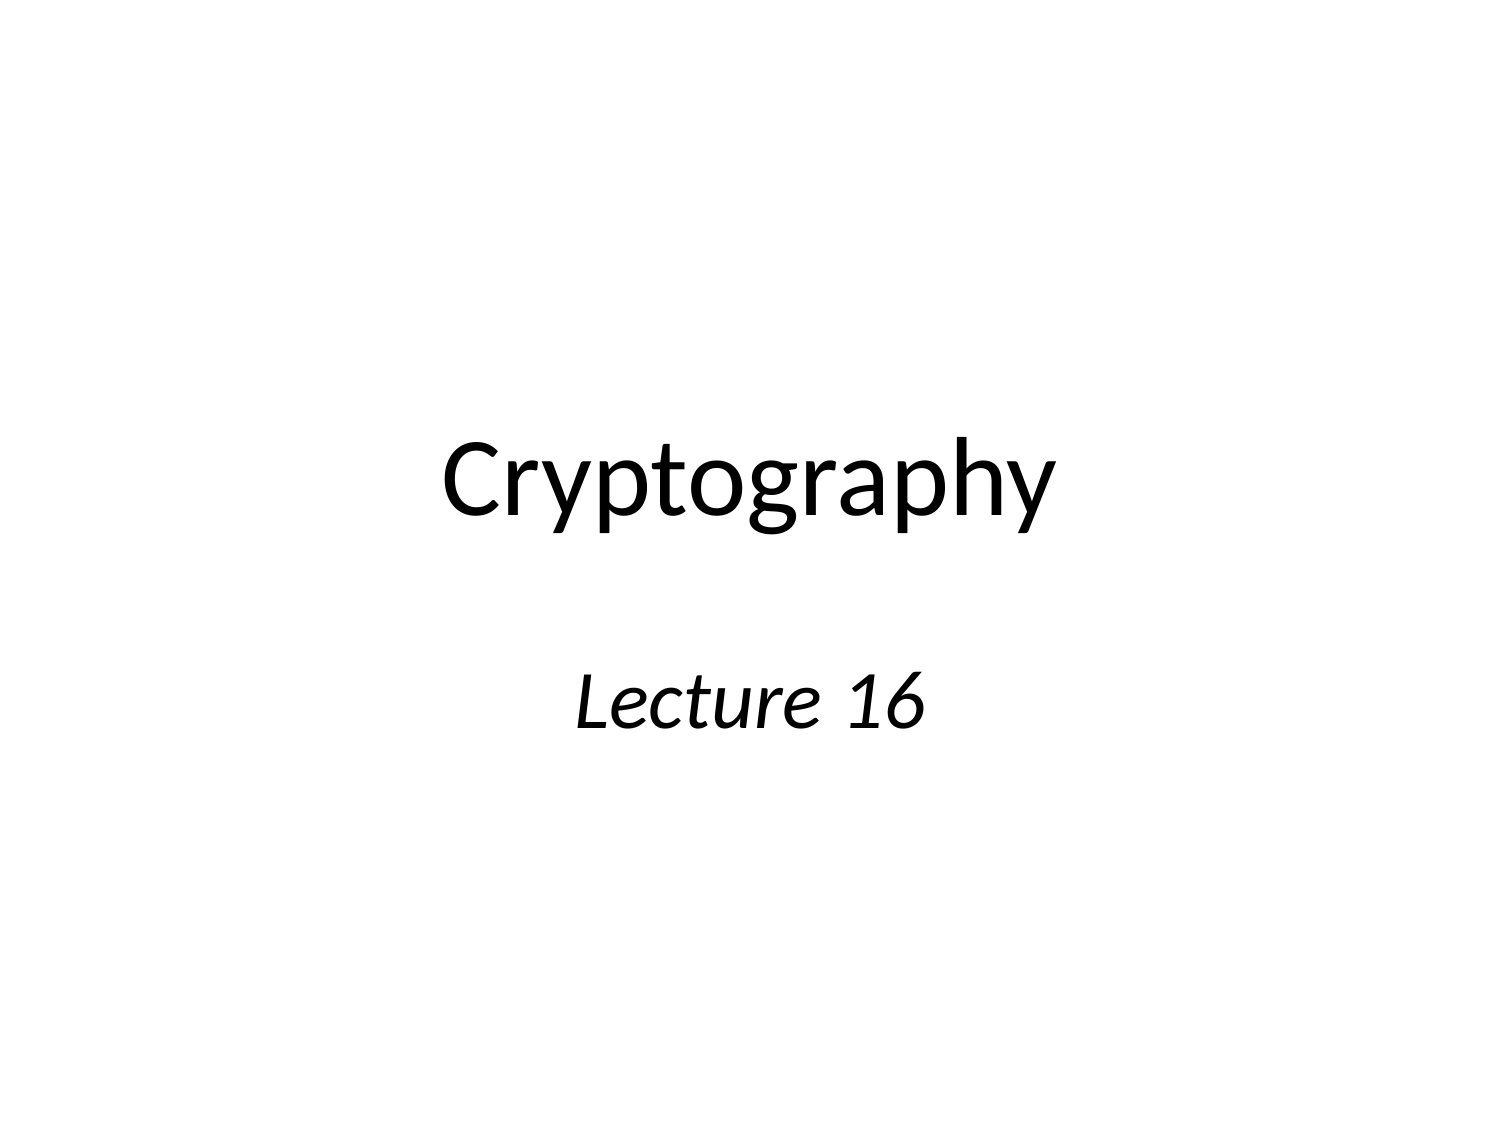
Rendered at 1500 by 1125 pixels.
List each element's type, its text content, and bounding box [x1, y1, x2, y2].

subtitle Lecture 16 [200, 637, 1300, 925]
title Cryptography [112, 349, 1388, 591]
